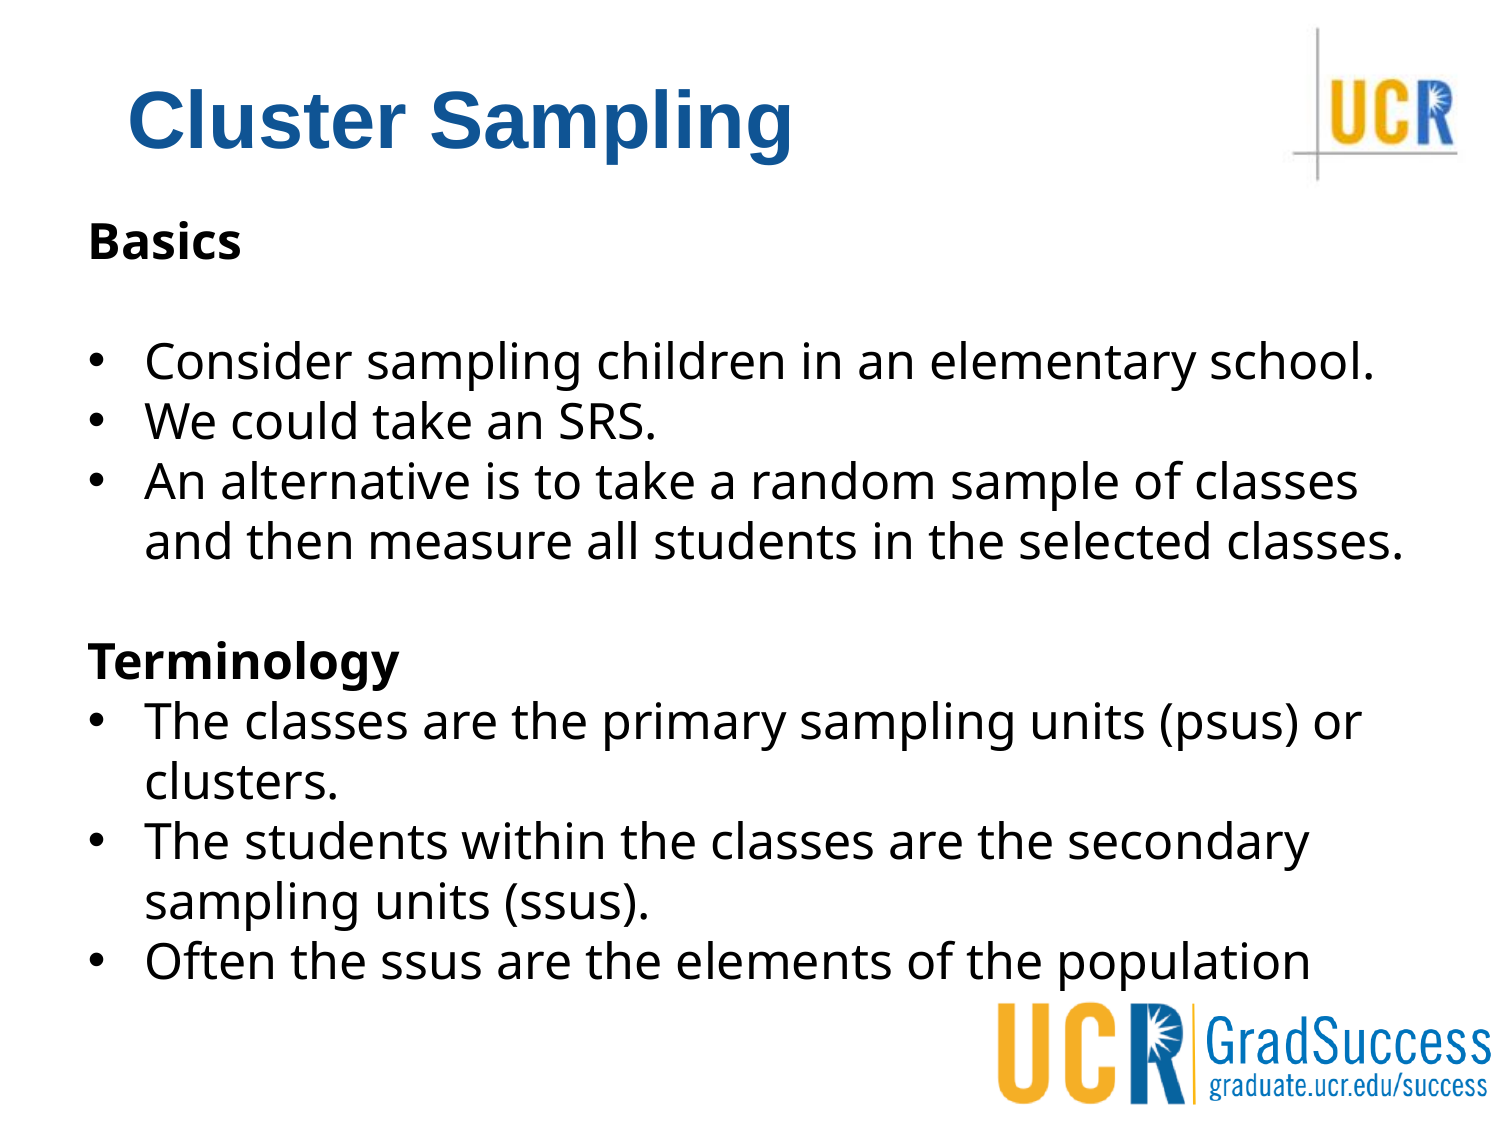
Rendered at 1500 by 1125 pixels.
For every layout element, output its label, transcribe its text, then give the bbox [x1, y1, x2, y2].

title Cluster Sampling [112, 13, 1388, 172]
text_box Basics Consider sampling children in an elementary school. We could take an SRS. An alternative is to take a random sample of classes and then measure all students in the selected classes. Terminology The classes are the primary sampling units (psus) or clusters. The students within the classes are the secondary sampling units (ssus). Often the ssus are the elements of the population [73, 201, 1470, 997]
picture [1282, 0, 1500, 196]
